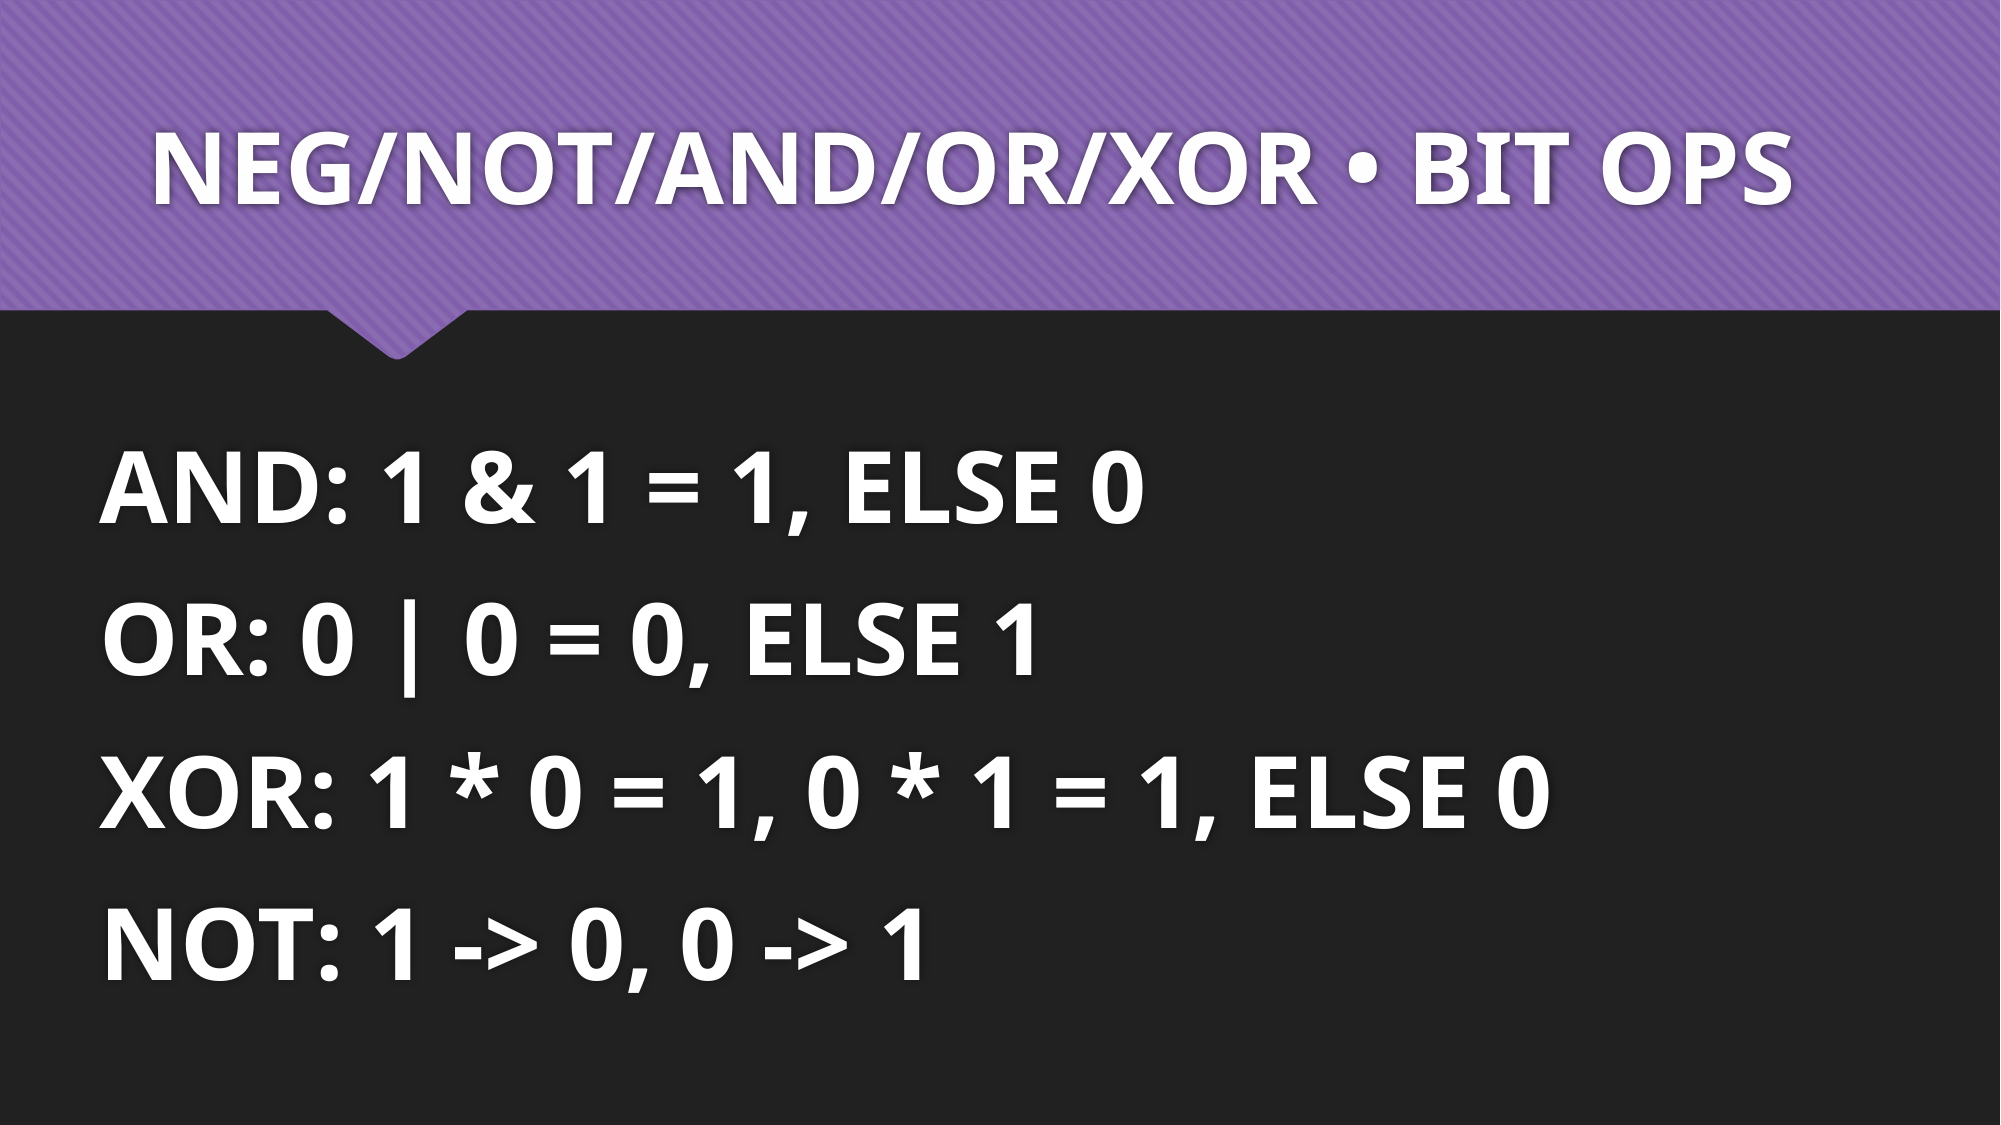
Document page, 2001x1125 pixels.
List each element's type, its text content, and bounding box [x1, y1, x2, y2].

title NEG/NOT/AND/OR/XOR • BIT OPS [132, 73, 1868, 233]
list AND: 1 & 1 = 1, ELSE 0 OR: 0 | 0 = 0, ELSE 1 XOR: 1 * 0 = 1, 0 * 1 = 1, ELSE 0 NOT: 1 -> 0, 0 -> 1 [84, 364, 1919, 1060]
